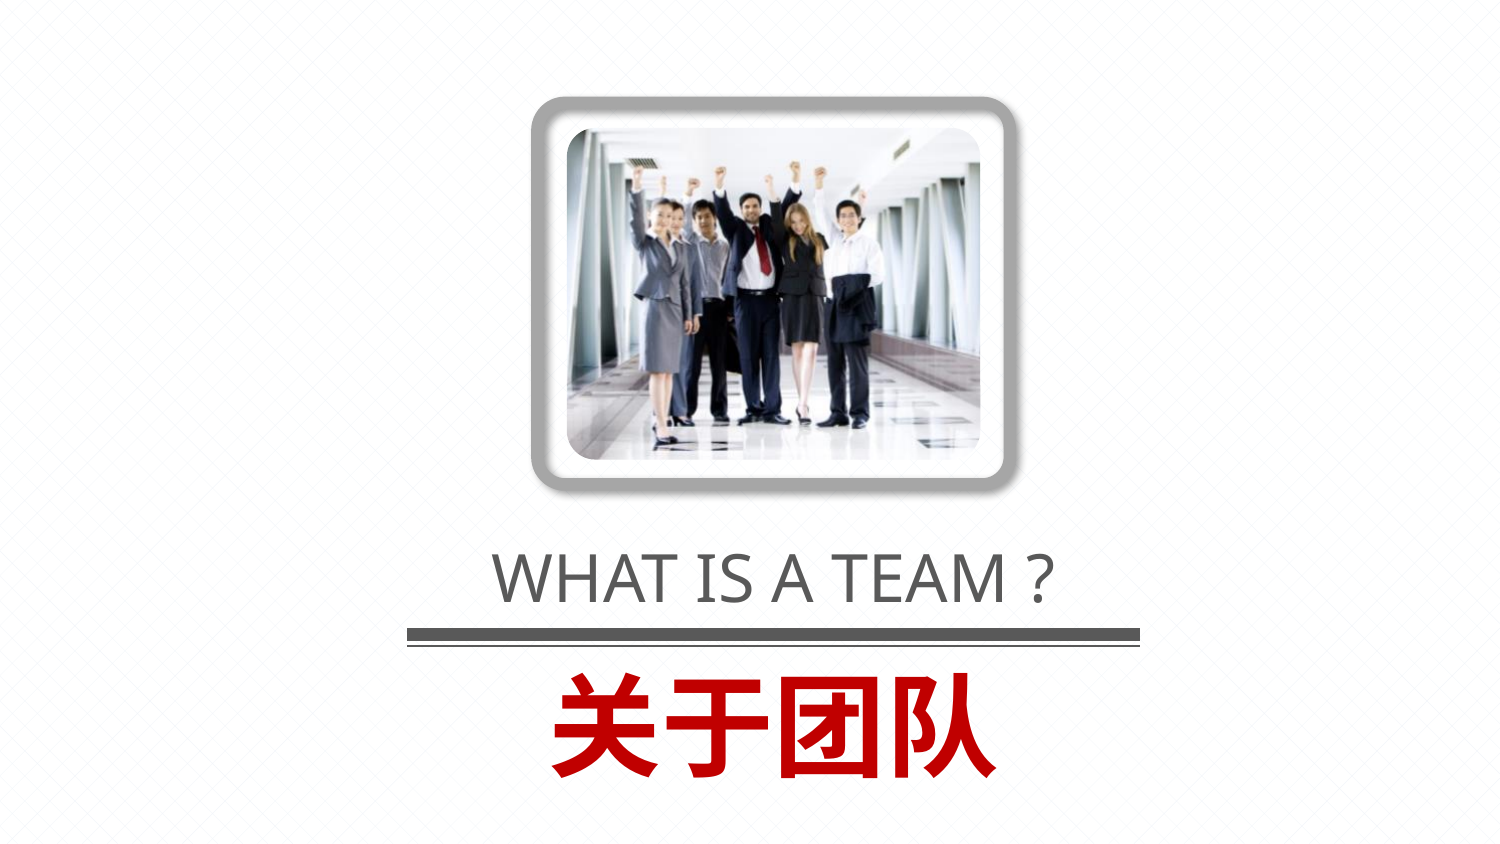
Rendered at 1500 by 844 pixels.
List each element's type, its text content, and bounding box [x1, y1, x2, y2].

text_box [537, 102, 1011, 485]
text_box WHAT IS A TEAM ? [407, 528, 1140, 623]
text_box 关于团队 [431, 654, 1117, 799]
